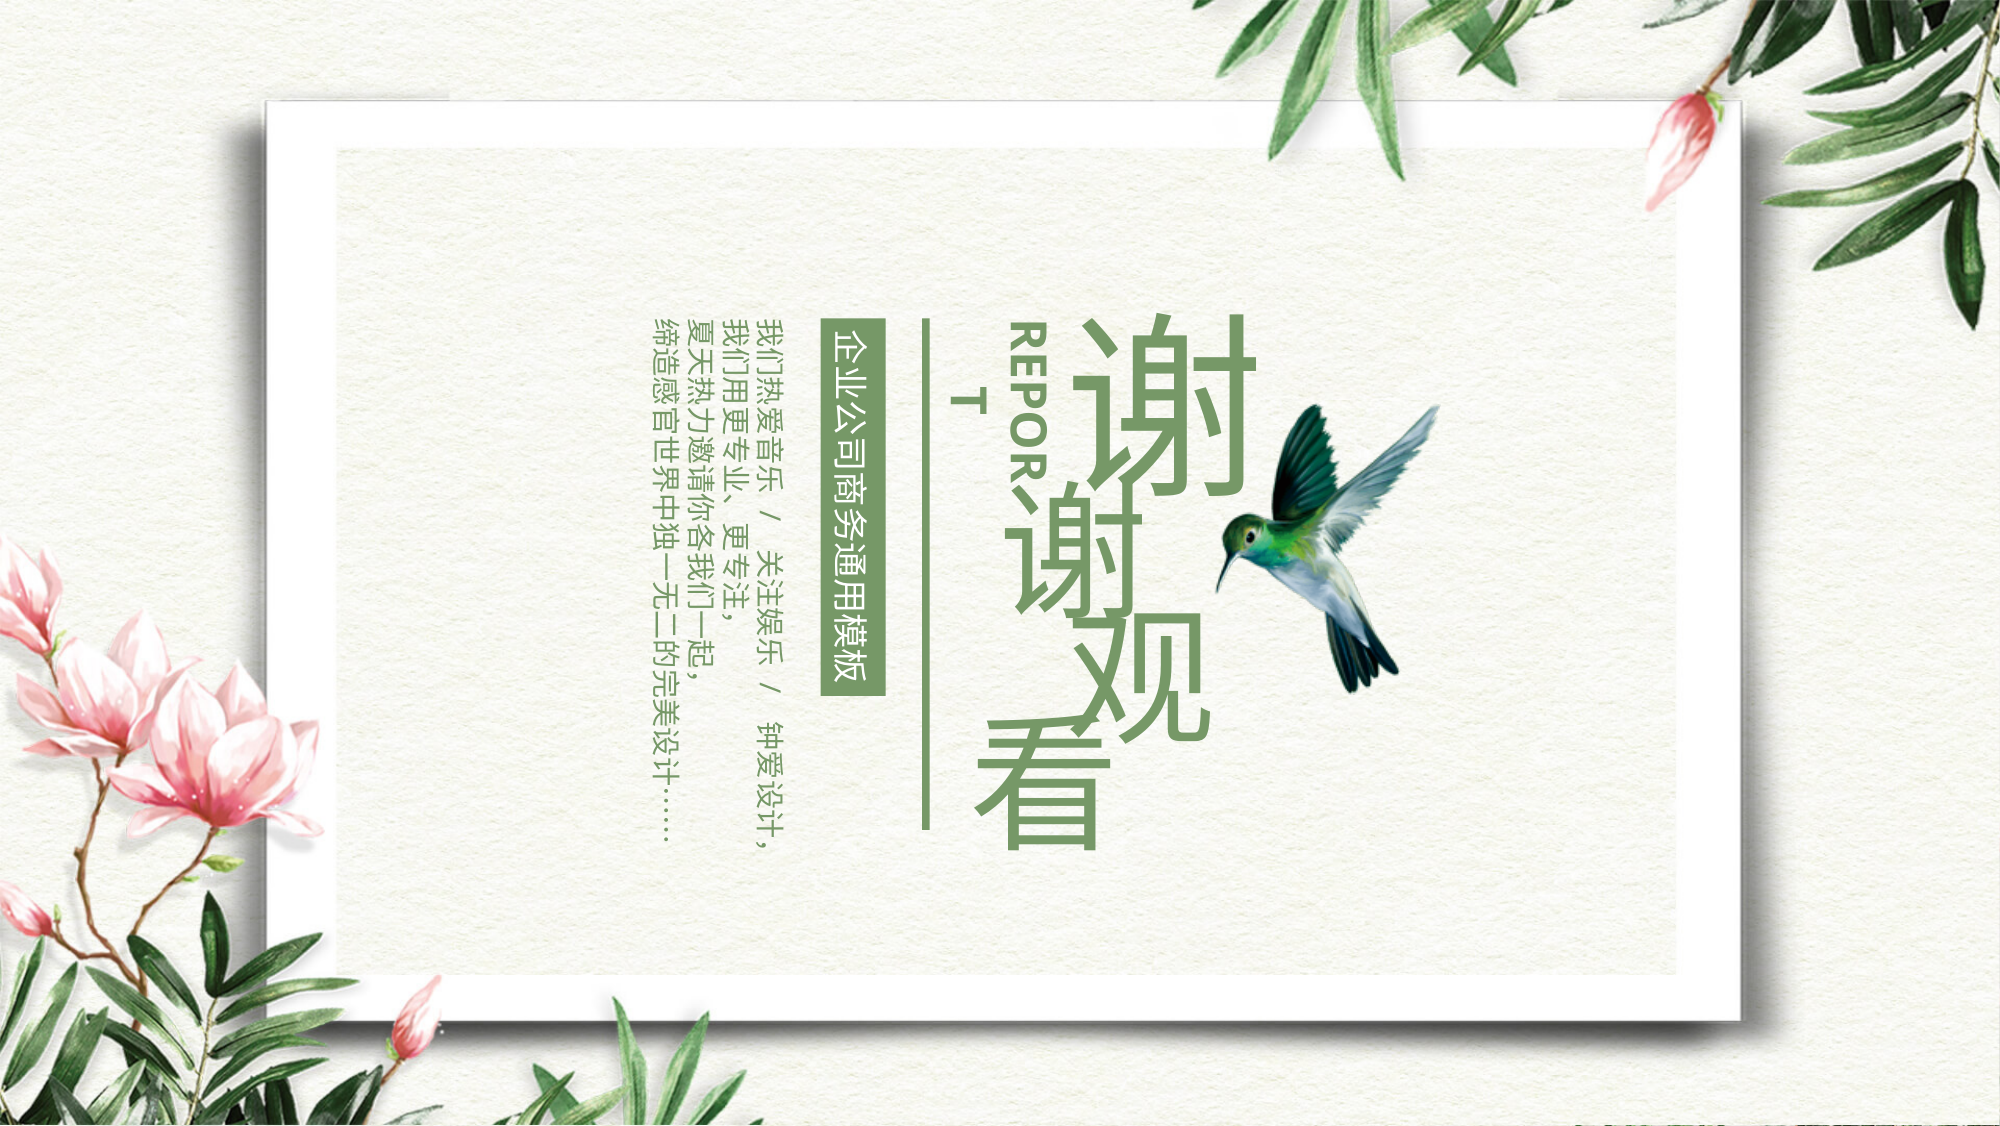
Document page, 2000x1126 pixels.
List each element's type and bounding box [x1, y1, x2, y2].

text_box [647, 318, 886, 958]
text_box [947, 281, 1260, 871]
picture [0, 0, 2000, 1126]
